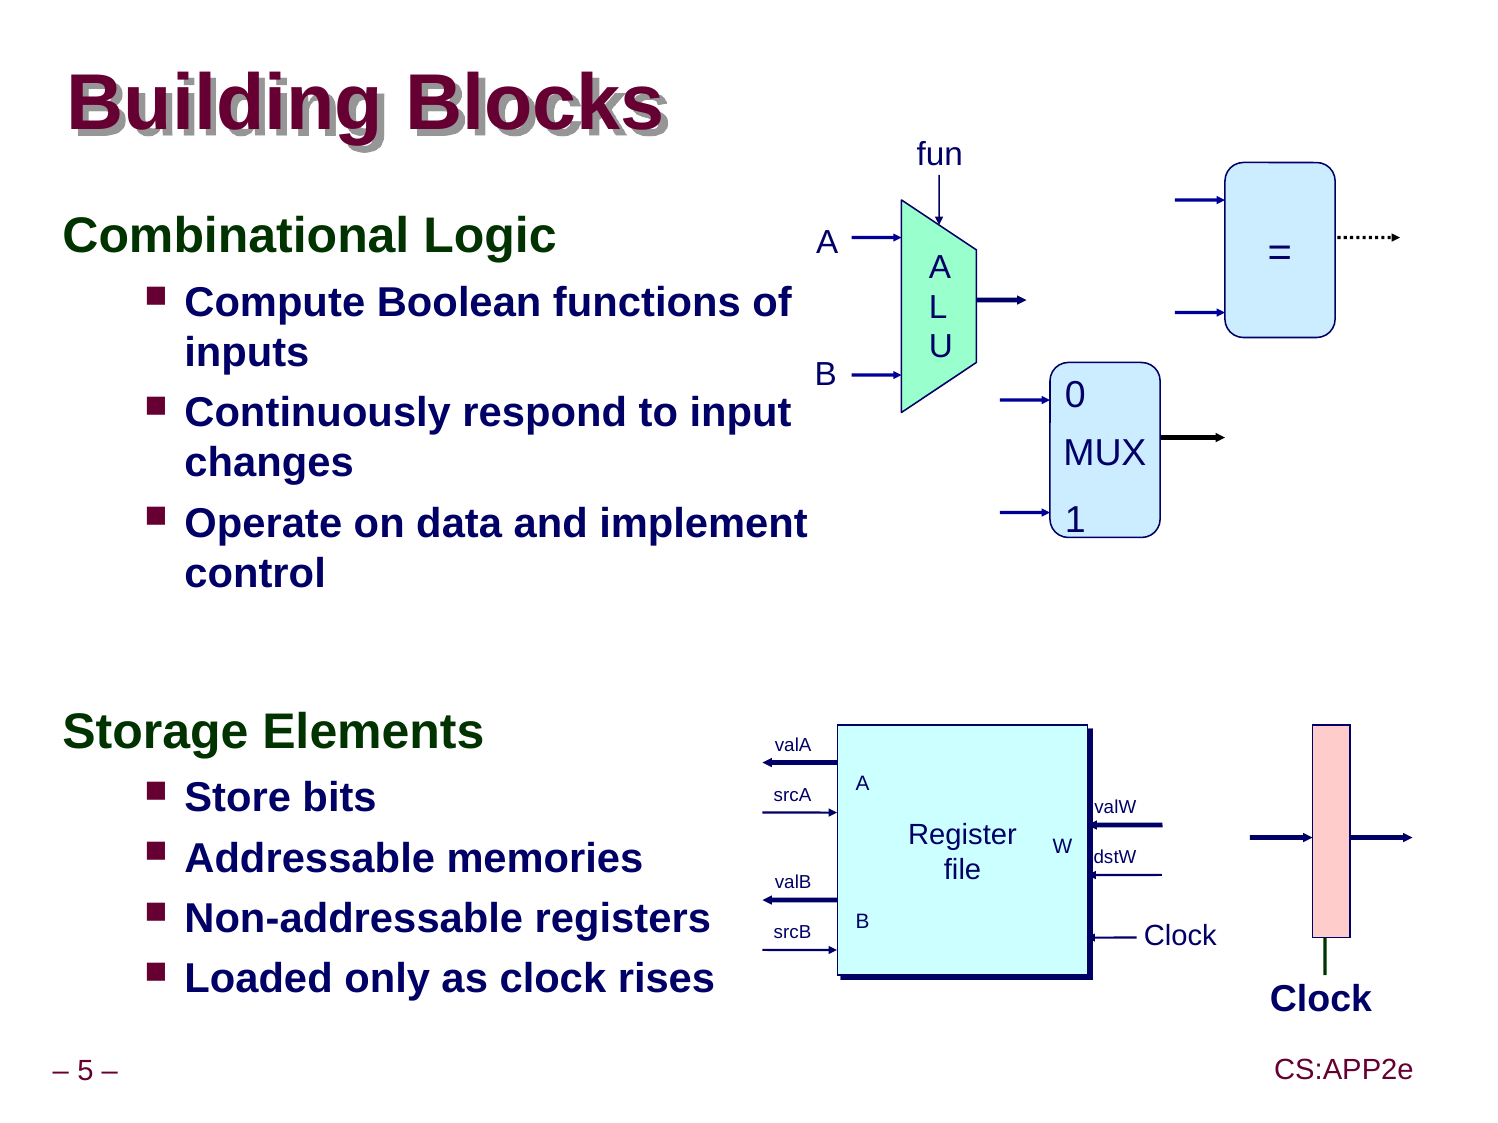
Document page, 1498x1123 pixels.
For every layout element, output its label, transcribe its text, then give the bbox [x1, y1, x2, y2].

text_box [1174, 162, 1401, 338]
list Combinational Logic Compute Boolean functions of inputs Continuously respond to input changes Operate on data and implement control Storage Elements Store bits Addressable memories Non-addressable registers Loaded only as clock rises [47, 199, 863, 1056]
title Building Blocks [66, 40, 1495, 169]
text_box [999, 362, 1226, 548]
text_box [762, 712, 1225, 976]
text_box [749, 124, 1027, 413]
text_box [1249, 724, 1413, 1029]
